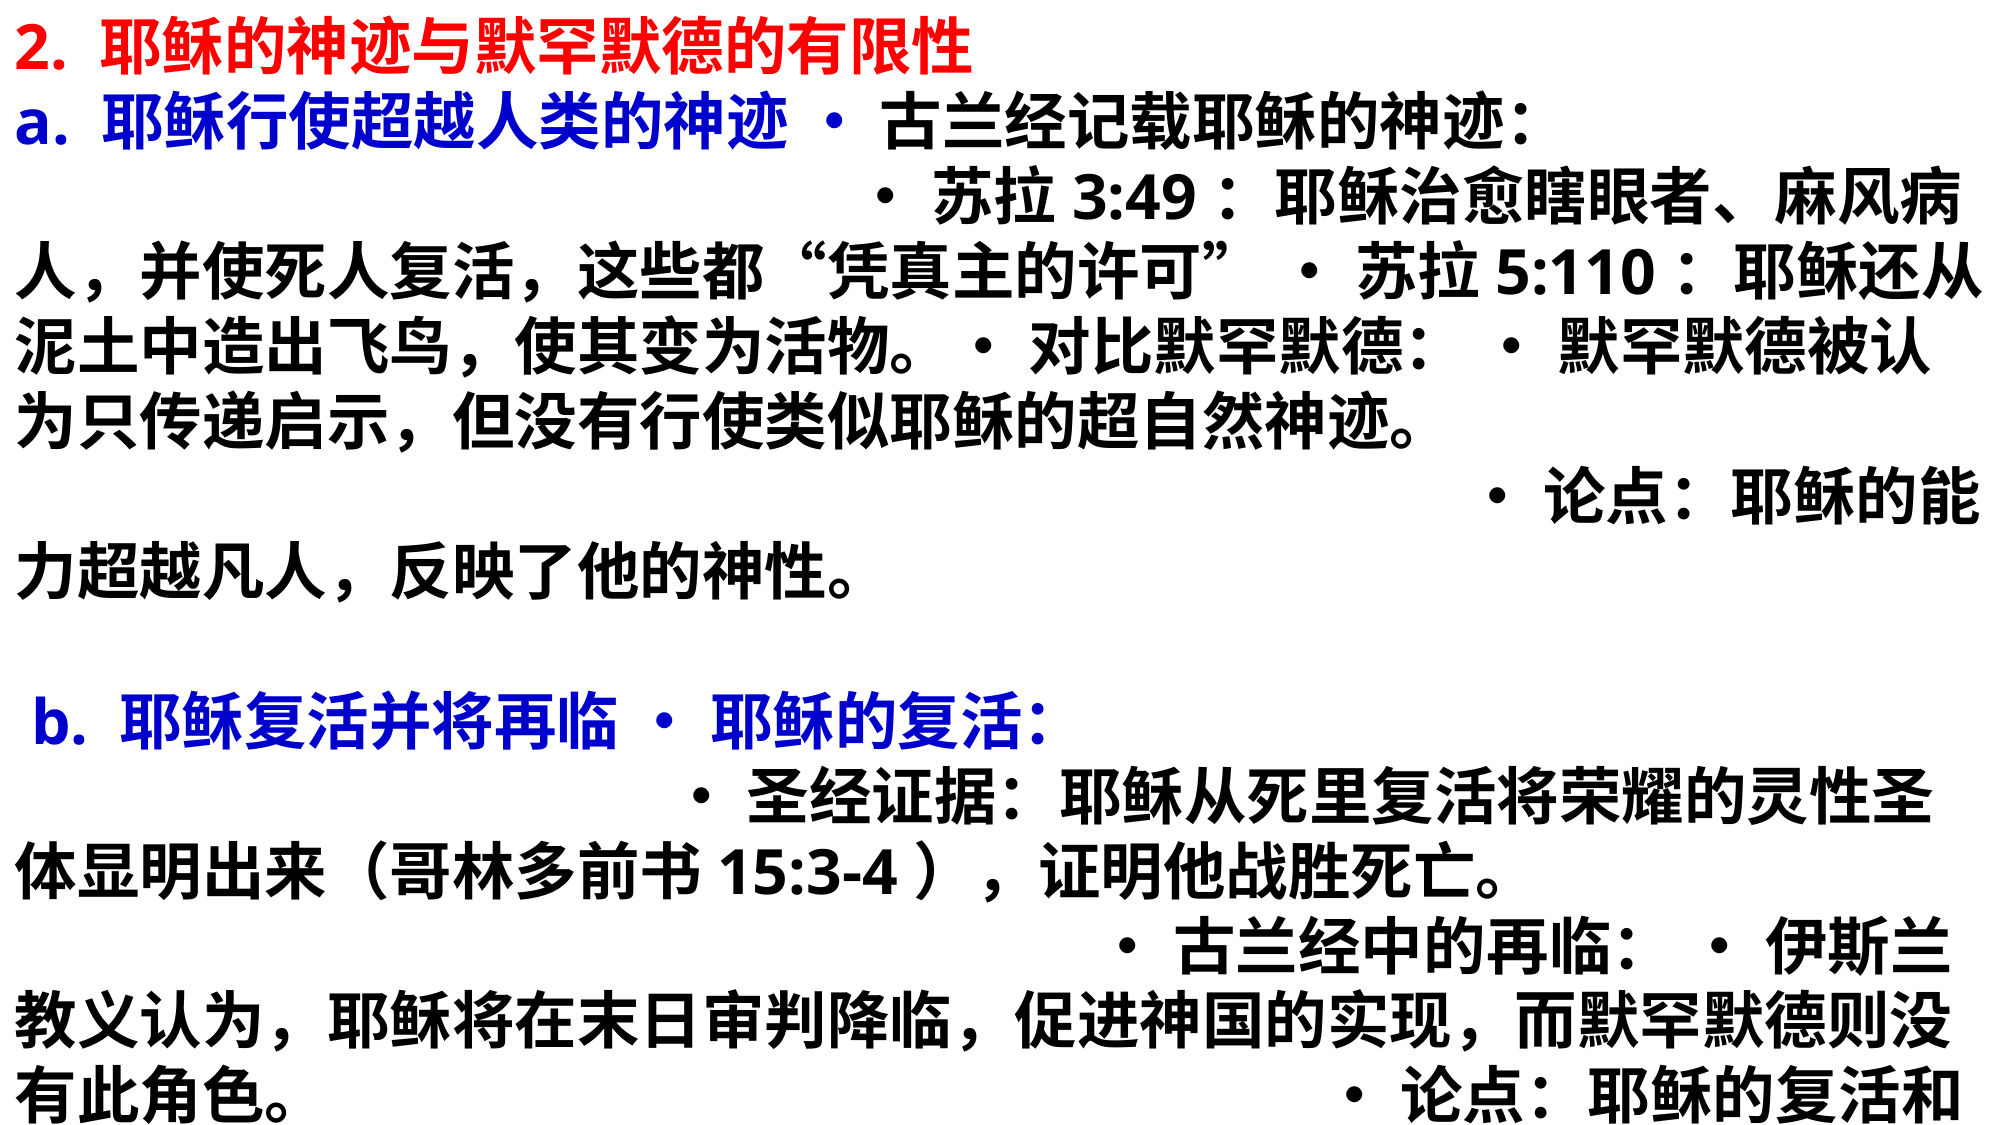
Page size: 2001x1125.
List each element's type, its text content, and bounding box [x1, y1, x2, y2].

text_box 2. 耶稣的神迹与默罕默德的有限性 a. 耶稣行使超越人类的神迹 • 古兰经记载耶稣的神迹： • 苏拉3:49：耶稣治愈瞎眼者、麻风病人，并使死人复活，这些都“凭真主的许可” • 苏拉5:110：耶稣还从泥土中造出飞鸟，使其变为活物。• 对比默罕默德： • 默罕默德被认为只传递启示，但没有行使类似耶稣的超自然神迹。 • 论点：耶稣的能力超越凡人，反映了他的神性。 b. 耶稣复活并将再临 • 耶稣的复活： • 圣经证据：耶稣从死里复活将荣耀的灵性圣体显明出来（哥林多前书15:3-4），证明他战胜死亡。 • 古兰经中的再临： • 伊斯兰教义认为，耶稣将在末日审判降临，促进神国的实现，而默罕默德则没有此角色。 • 论点：耶稣的复活和再临，证明他是独一无二的，远超默罕默德。 [0, 0, 2000, 1125]
